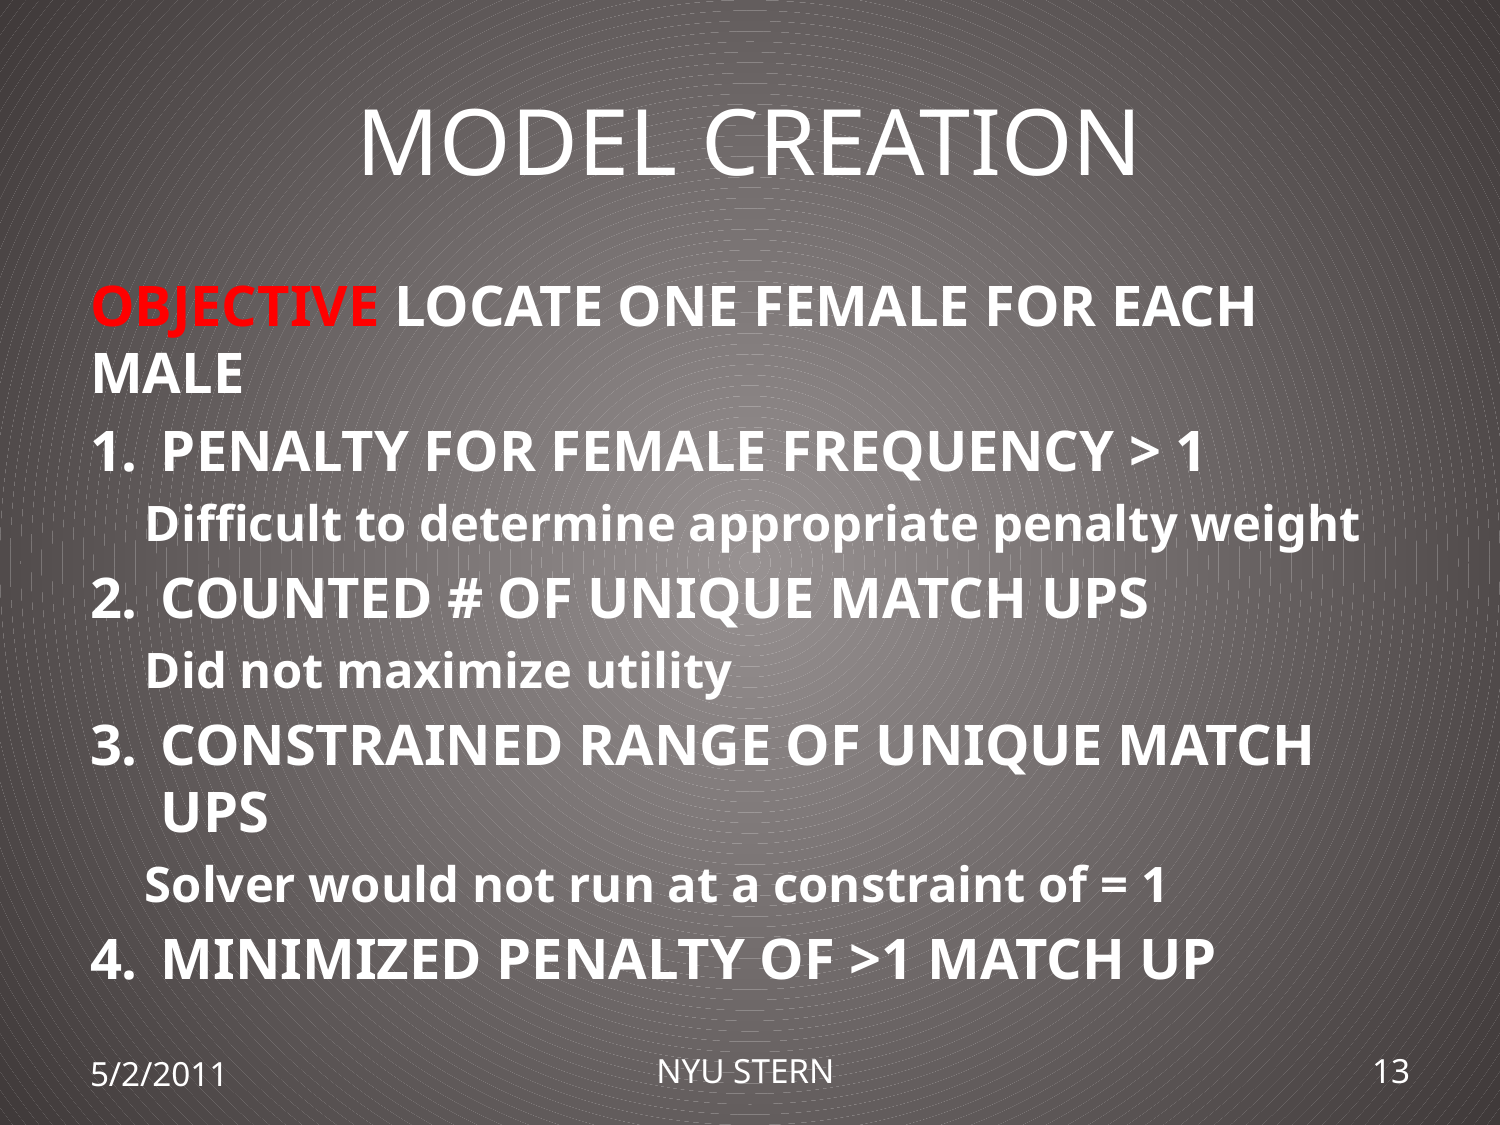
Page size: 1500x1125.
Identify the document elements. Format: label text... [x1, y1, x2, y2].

list OBJECTIVE LOCATE ONE FEMALE FOR EACH MALE PENALTY FOR FEMALE FREQUENCY > 1 Difficult to determine appropriate penalty weight COUNTED # OF UNIQUE MATCH UPS Did not maximize utility CONSTRAINED RANGE OF UNIQUE MATCH UPS Solver would not run at a constraint of = 1 MINIMIZED PENALTY OF >1 MATCH UP [75, 262, 1425, 1005]
title MODEL CREATION [75, 45, 1425, 233]
slide_number 13 [1074, 1042, 1425, 1103]
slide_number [75, 1042, 425, 1103]
footer NYU STERN [512, 1042, 988, 1103]
